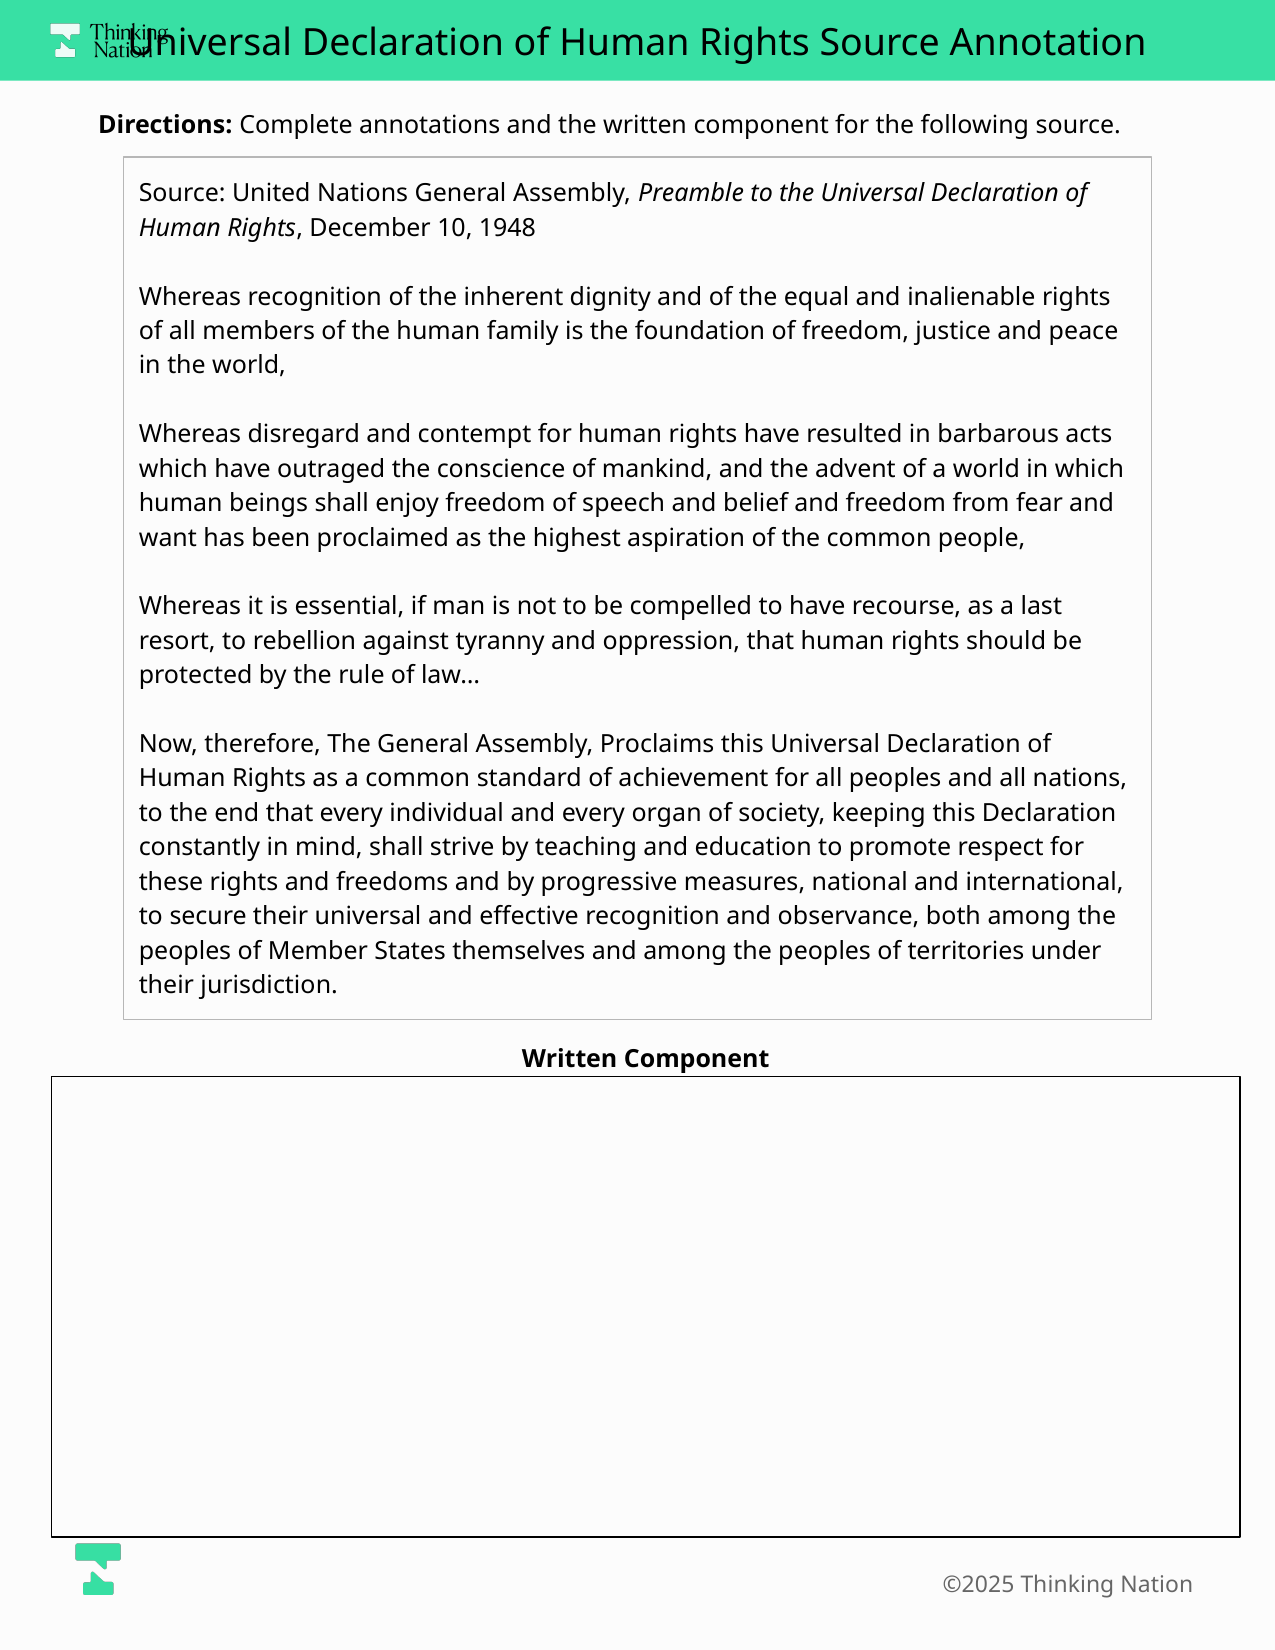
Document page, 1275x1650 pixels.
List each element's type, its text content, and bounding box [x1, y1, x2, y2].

text_box [51, 1087, 1240, 1538]
text_box Directions: Complete annotations and the written component for the following source. [83, 93, 1209, 154]
text_box ©2025 Thinking Nation [907, 1553, 1210, 1605]
text_box Universal Declaration of Human Rights Source Annotation [0, 0, 1275, 81]
picture [36, 12, 172, 69]
picture [62, 1533, 134, 1605]
text_box Written Component [51, 1027, 1240, 1087]
text_box Source: United Nations General Assembly, Preamble to the Universal Declaration of Human Rights, December 10, 1948 Whereas recognition of the inherent dignity and of the equal and inalienable rights of all members of the human family is the foundation of freedom, justice and peace in the world, Whereas disregard and contempt for human rights have resulted in barbarous acts which have outraged the conscience of mankind, and the advent of a world in which human beings shall enjoy freedom of speech and belief and freedom from fear and want has been proclaimed as the highest aspiration of the common people, Whereas it is essential, if man is not to be compelled to have recourse, as a last resort, to rebellion against tyranny and oppression, that human rights should be protected by the rule of law… Now, therefore, The General Assembly, Proclaims this Universal Declaration of Human Rights as a common standard of achievement for all peoples and all nations, to the end that every individual and every organ of society, keeping this Declaration constantly in mind, shall strive by teaching and education to promote respect for these rights and freedoms and by progressive measures, national and international, to secure their universal and effective recognition and observance, both among the peoples of Member States themselves and among the peoples of territories under their jurisdiction. [123, 157, 1152, 1020]
